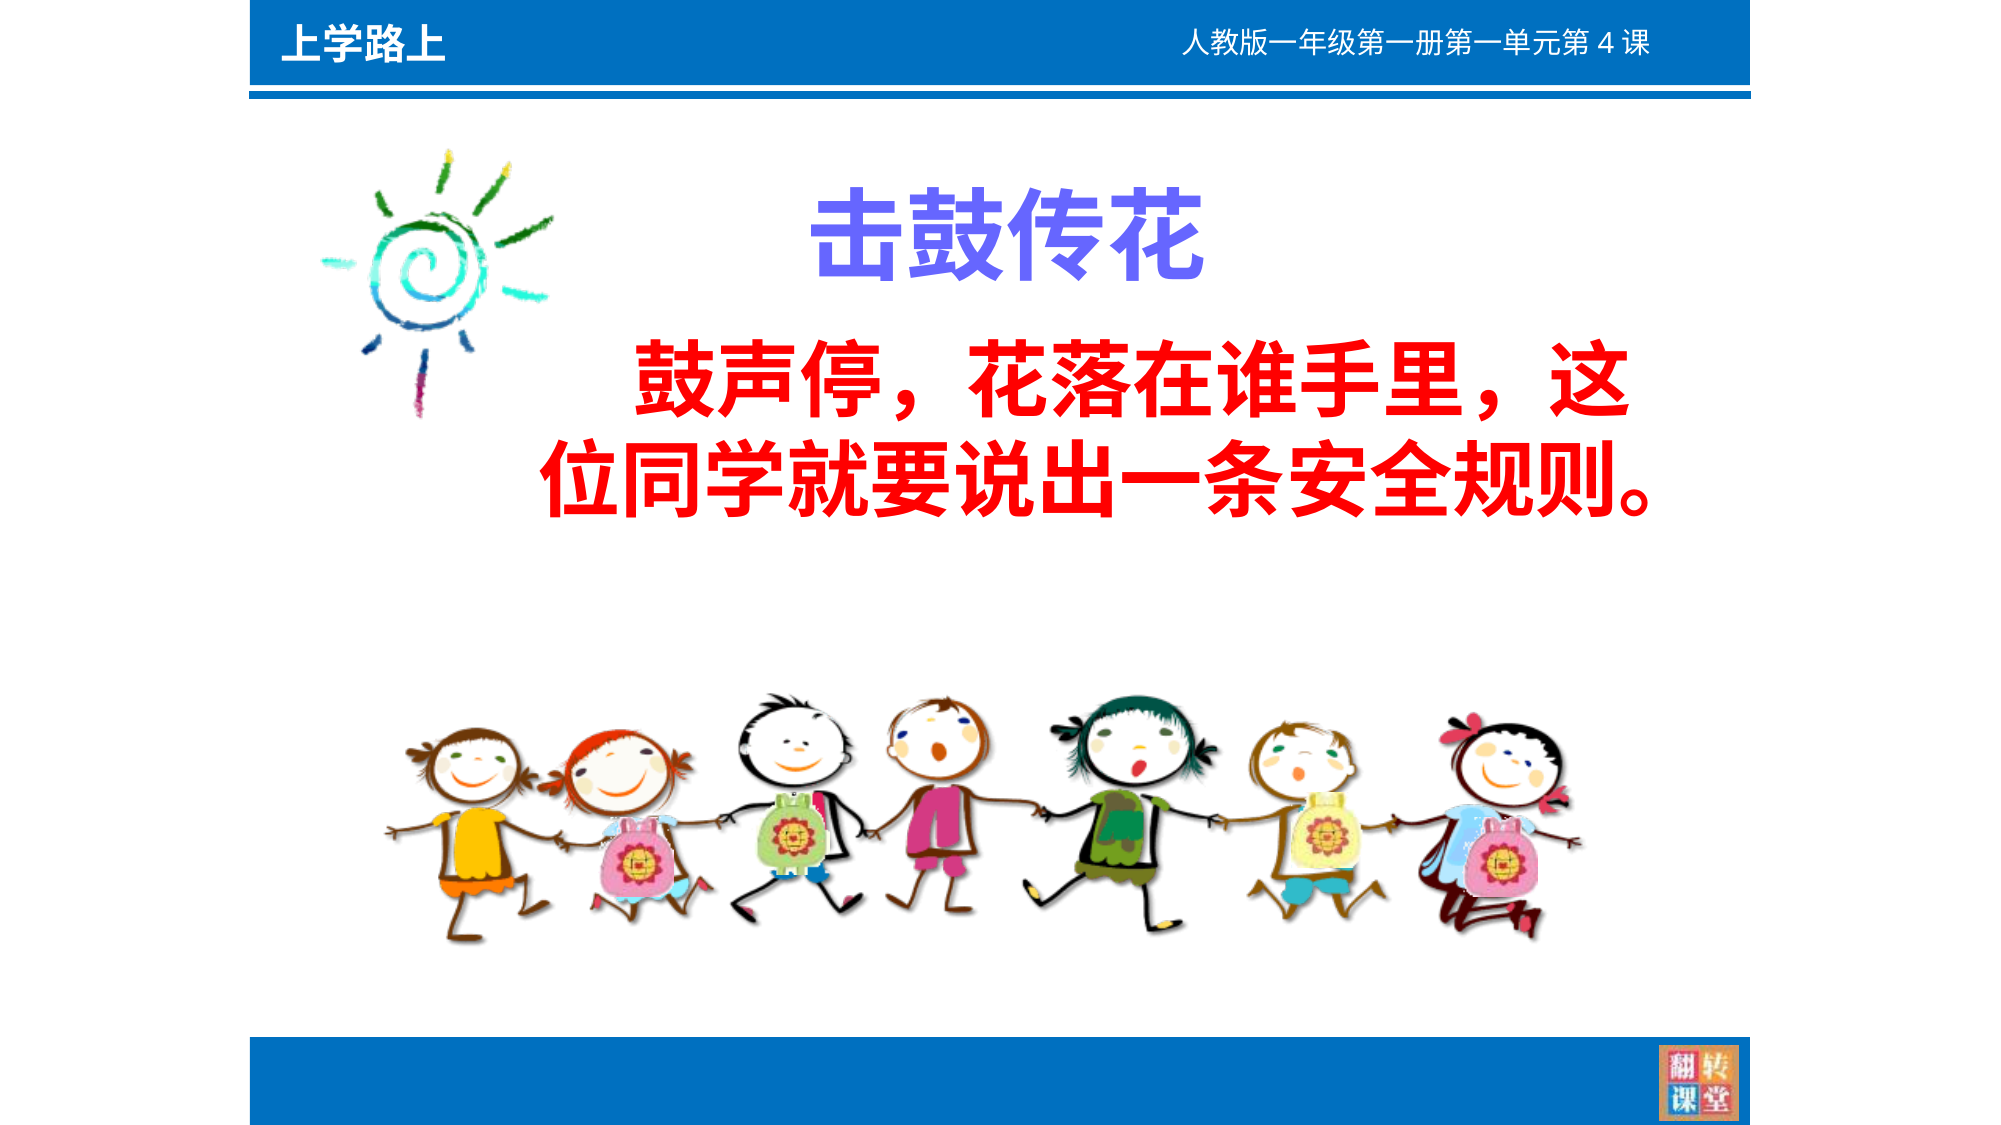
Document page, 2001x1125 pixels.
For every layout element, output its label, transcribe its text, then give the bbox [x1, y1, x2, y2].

text_box 击鼓传花 [791, 165, 1222, 301]
text_box 人教版一年级第一册第一单元第4课 [1166, 17, 1733, 67]
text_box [287, 678, 1633, 961]
text_box [249, 91, 1751, 99]
picture [299, 109, 584, 459]
text_box 上学路上 [265, 10, 1026, 76]
picture [1659, 1045, 1739, 1121]
text_box [249, 1036, 1751, 1125]
text_box 鼓声停，花落在谁手里，这位同学就要说出一条安全规则。 [522, 319, 1672, 535]
text_box [249, 0, 1751, 86]
